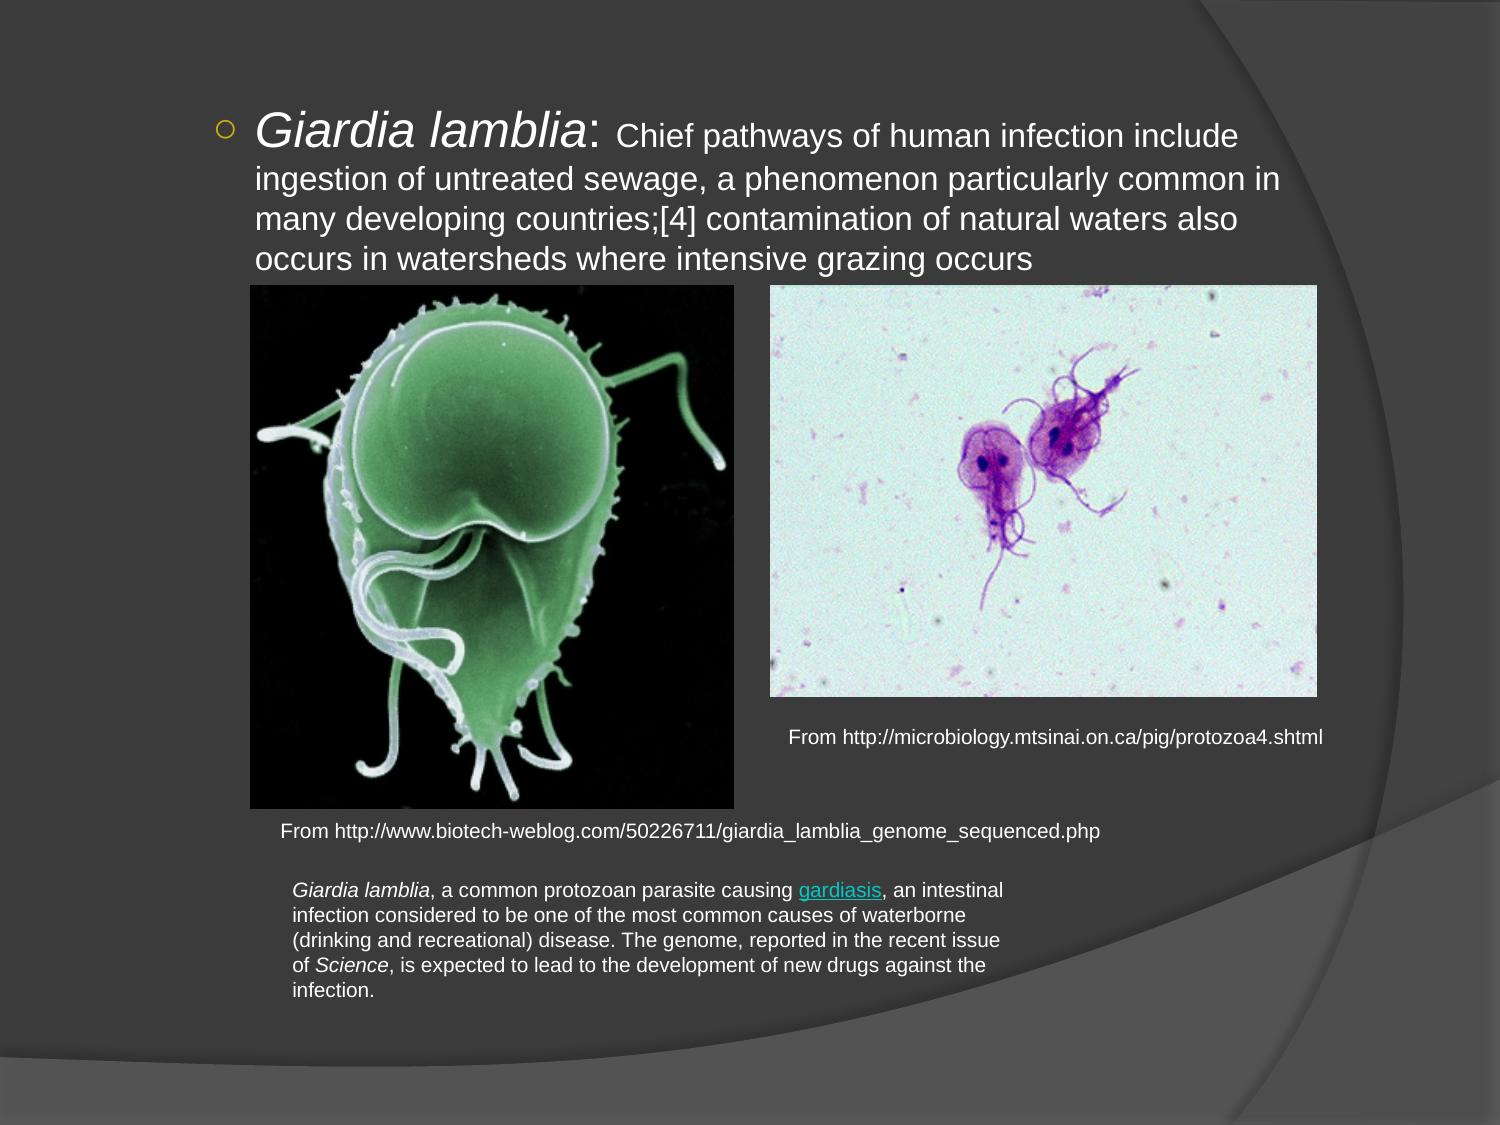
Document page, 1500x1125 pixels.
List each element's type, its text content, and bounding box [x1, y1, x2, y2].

list Giardia lamblia: Chief pathways of human infection include ingestion of untreated sewage, a phenomenon particularly common in many developing countries;[4] contamination of natural waters also occurs in watersheds where intensive grazing occurs [75, 90, 1300, 846]
text_box Giardia lamblia, a common protozoan parasite causing gardiasis, an intestinal infection considered to be one of the most common causes of waterborne (drinking and recreational) disease. The genome, reported in the recent issue of Science, is expected to lead to the development of new drugs against the infection. [277, 869, 1028, 1035]
picture [769, 284, 1318, 697]
picture [249, 284, 734, 809]
text_box From http://microbiology.mtsinai.on.ca/pig/protozoa4.shtml [773, 716, 1400, 756]
text_box From http://www.biotech-weblog.com/50226711/giardia_lamblia_genome_sequenced.php [265, 810, 1187, 851]
